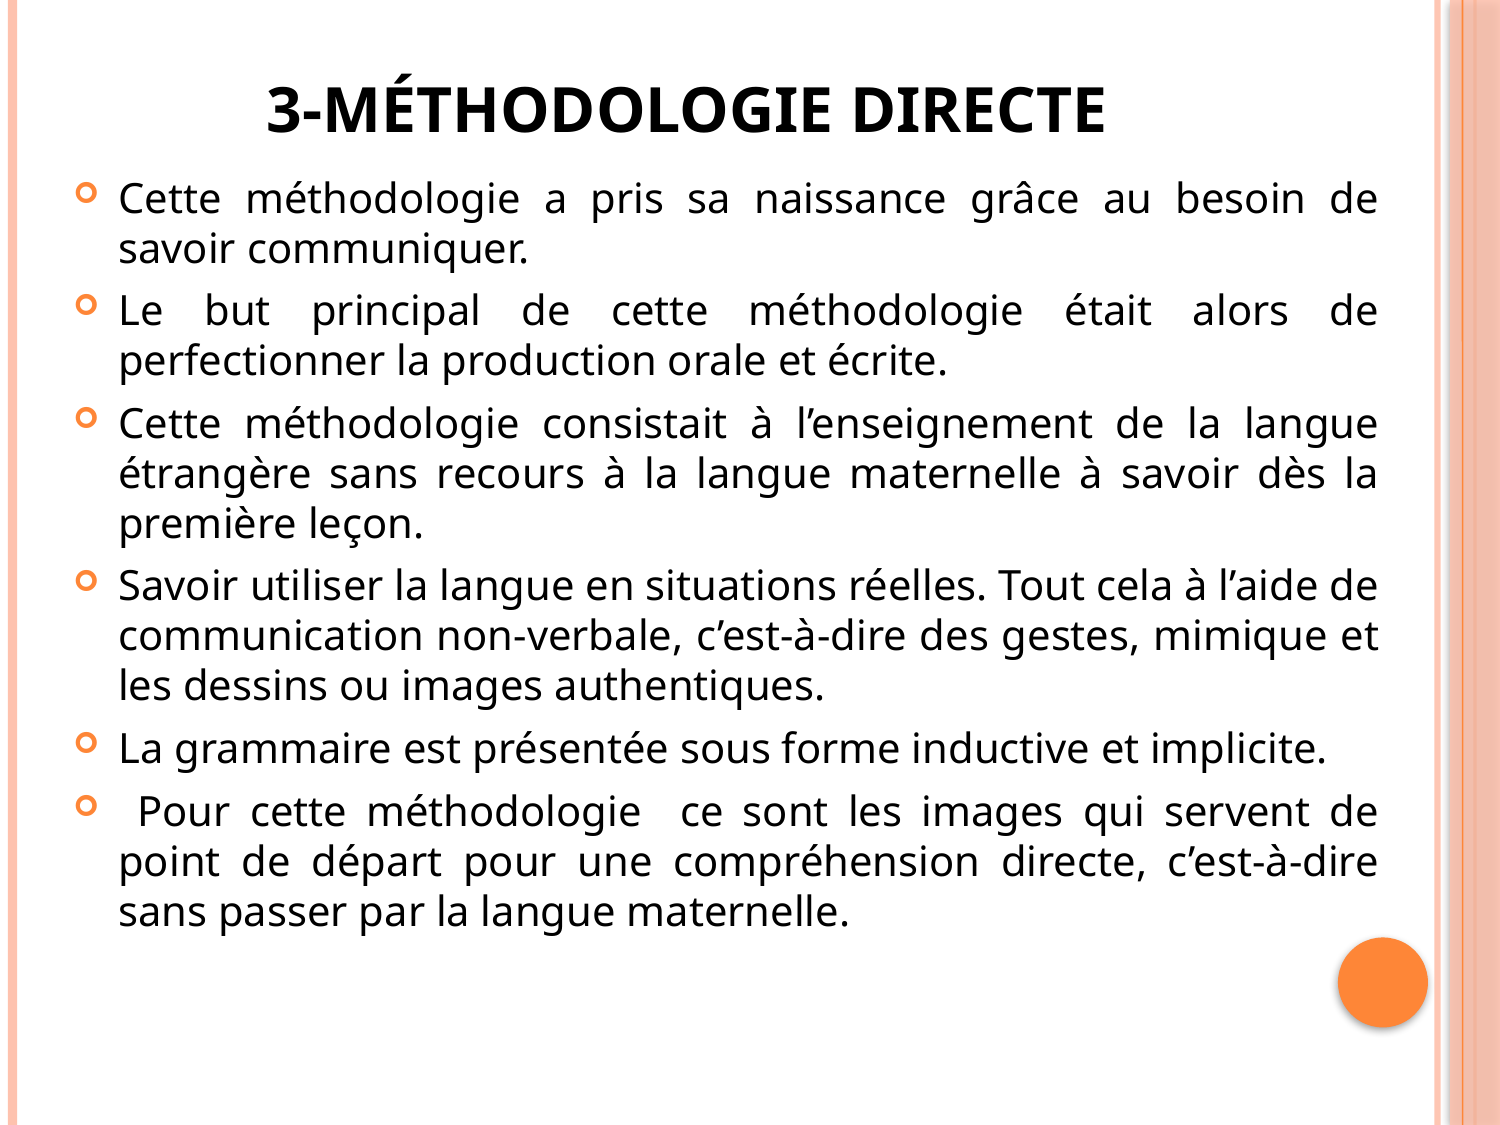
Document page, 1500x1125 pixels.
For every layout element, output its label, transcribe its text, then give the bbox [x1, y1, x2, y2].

list Cette méthodologie a pris sa naissance grâce au besoin de savoir communiquer. Le but principal de cette méthodologie était alors de perfectionner la production orale et écrite. Cette méthodologie consistait à l’enseignement de la langue étrangère sans recours à la langue maternelle à savoir dès la première leçon. Savoir utiliser la langue en situations réelles. Tout cela à l’aide de communication non-verbale, c’est-à-dire des gestes, mimique et les dessins ou images authentiques. La grammaire est présentée sous forme inductive et implicite. Pour cette méthodologie ce sont les images qui servent de point de départ pour une compréhension directe, c’est-à-dire sans passer par la langue maternelle. [58, 164, 1395, 1008]
title 3-méthodologie directe [75, 45, 1300, 153]
